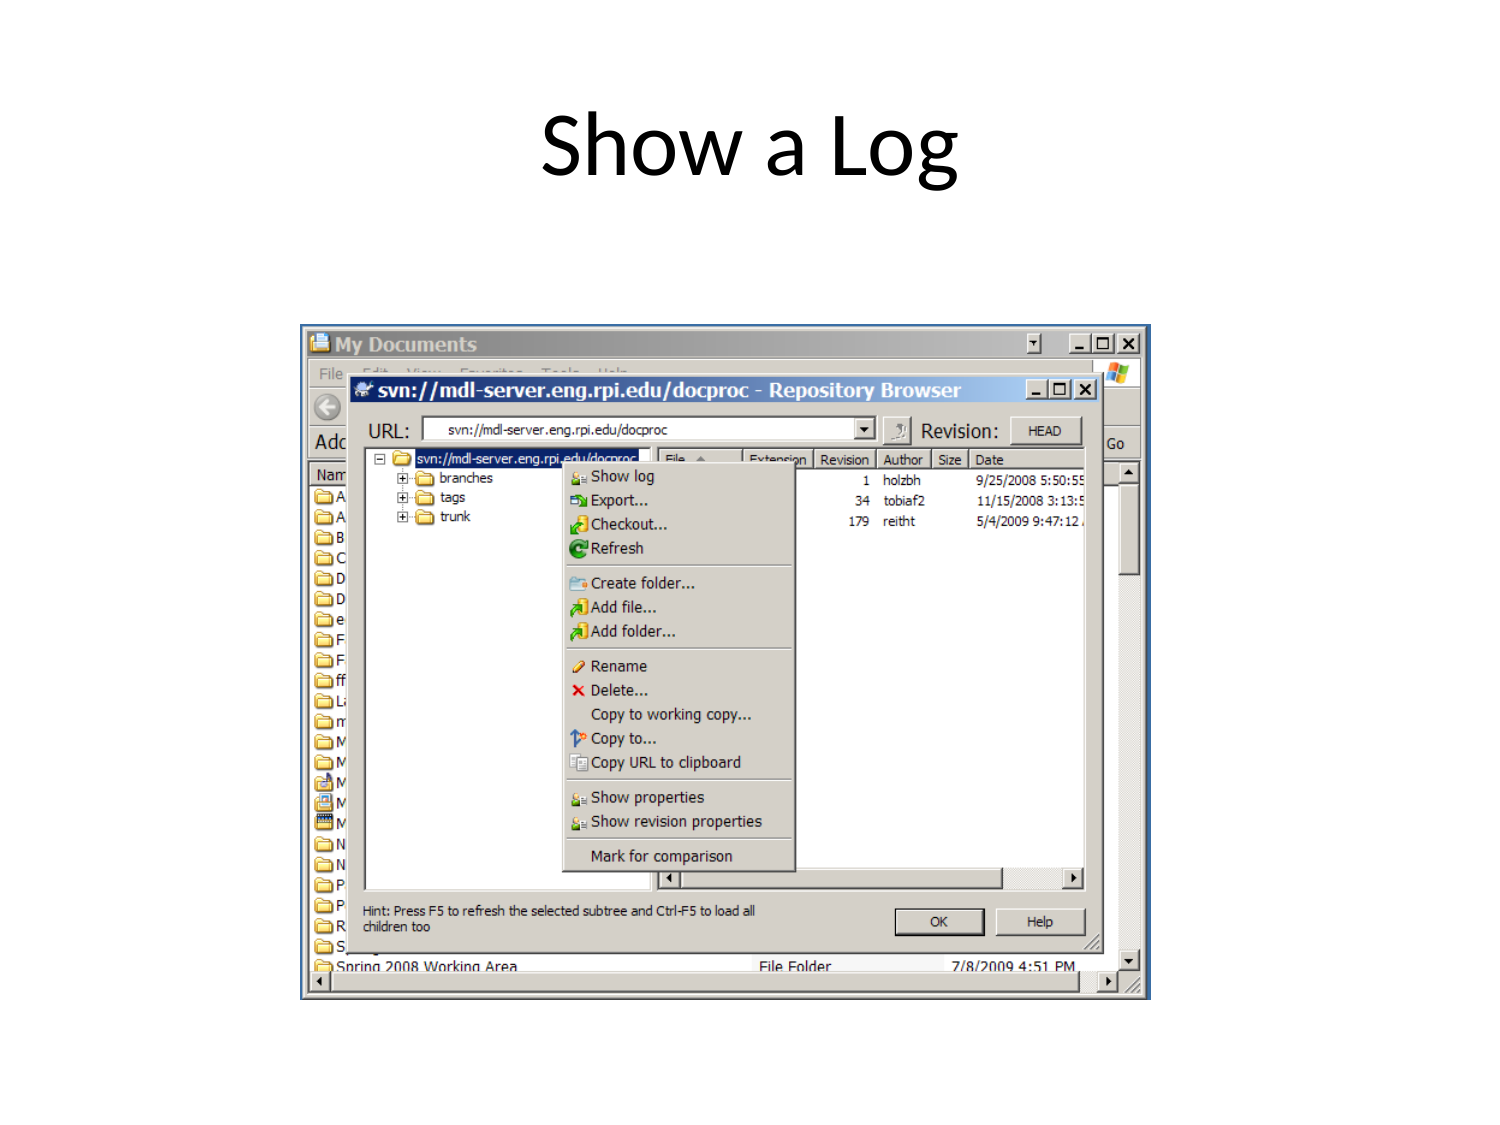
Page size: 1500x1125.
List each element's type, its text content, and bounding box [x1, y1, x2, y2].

picture [299, 324, 1151, 1001]
title Show a Log [75, 45, 1425, 233]
